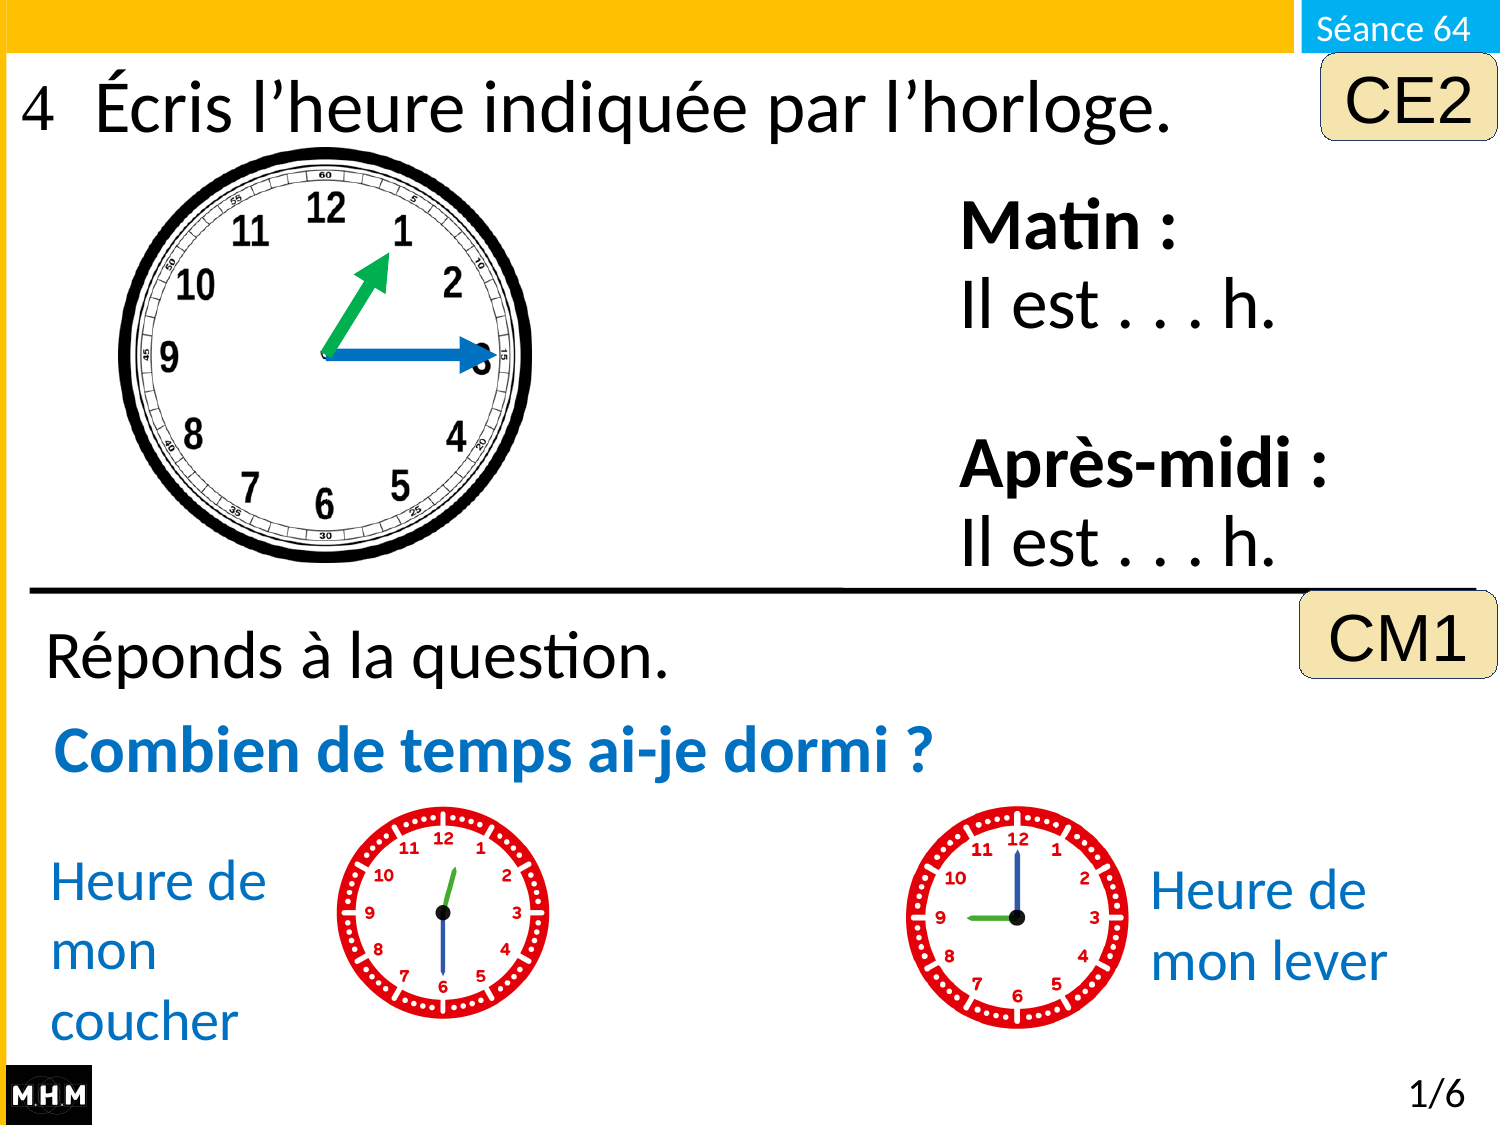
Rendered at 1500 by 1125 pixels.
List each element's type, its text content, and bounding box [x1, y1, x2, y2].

text_box Matin : Il est . . . h. Après-midi : Il est . . . h. [944, 177, 1361, 590]
text_box Heure de mon lever [1147, 844, 1415, 999]
text_box CE2 [1320, 52, 1498, 141]
picture [334, 800, 554, 1026]
text_box Réponds à la question. [30, 611, 853, 701]
text_box CM1 [1299, 590, 1498, 679]
list 1/6 [1373, 1064, 1500, 1125]
text_box Heure de mon coucher [35, 834, 307, 1060]
title Écris l’heure indiquée par l’horloge. [79, 62, 1374, 162]
picture [889, 800, 1142, 1035]
text_box Combien de temps ai-je dormi ? [39, 698, 970, 793]
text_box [117, 147, 532, 563]
picture [6, 1065, 92, 1125]
